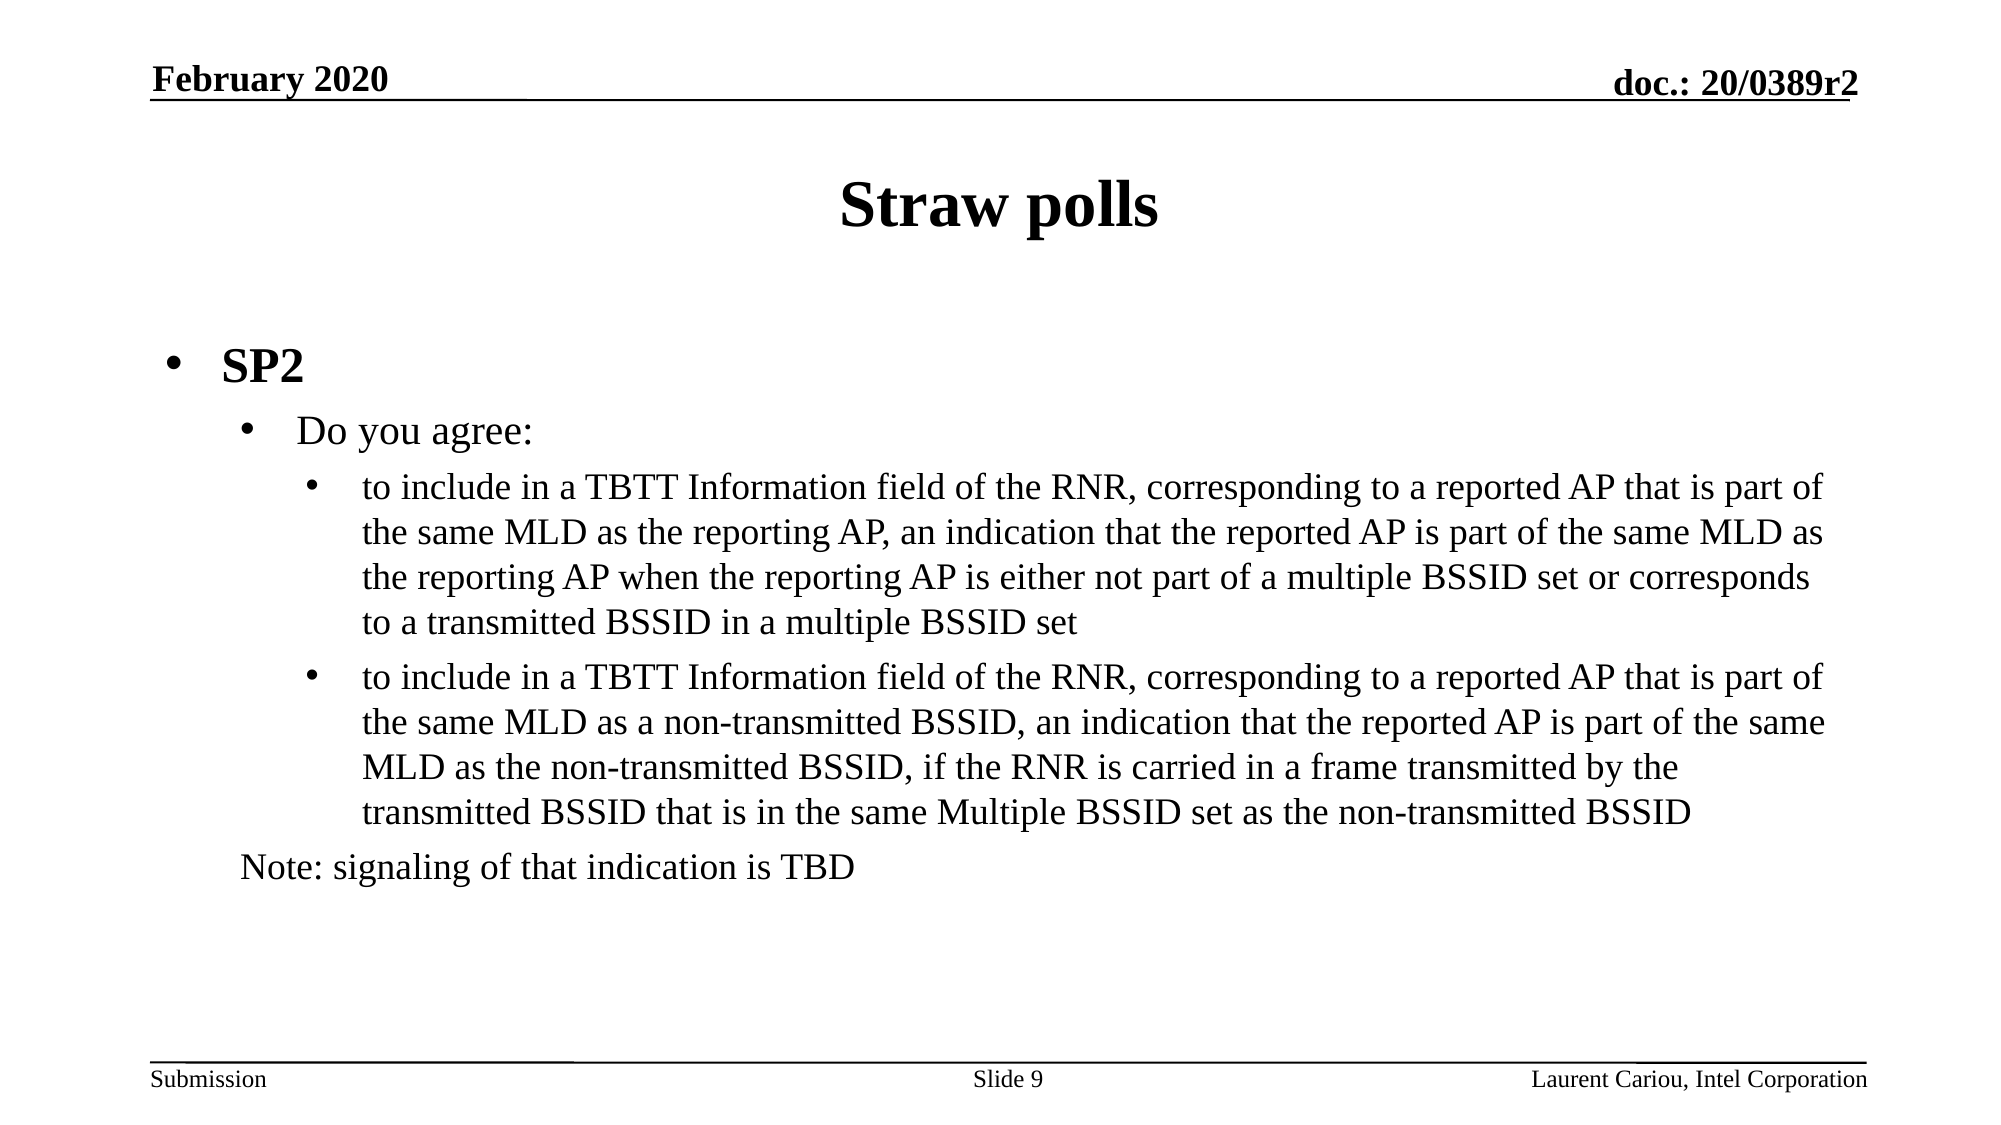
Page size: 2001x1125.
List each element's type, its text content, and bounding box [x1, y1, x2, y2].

slide_number Slide 9 [950, 1061, 1067, 1123]
title Straw polls [149, 112, 1850, 288]
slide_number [152, 54, 563, 100]
list SP2 Do you agree: to include in a TBTT Information field of the RNR, corresponding to a reported AP that is part of the same MLD as the reporting AP, an indication that the reported AP is part of the same MLD as the reporting AP when the reporting AP is either not part of a multiple BSSID set or corresponds to a transmitted BSSID in a multiple BSSID set to include in a TBTT Information field of the RNR, corresponding to a reported AP that is part of the same MLD as a non-transmitted BSSID, an indication that the reported AP is part of the same MLD as the non-transmitted BSSID, if the RNR is carried in a frame transmitted by the transmitted BSSID that is in the same Multiple BSSID set as the non-transmitted BSSID Note: signaling of that indication is TBD [149, 324, 1850, 1000]
footer Laurent Cariou, Intel Corporation [1171, 1061, 1869, 1093]
